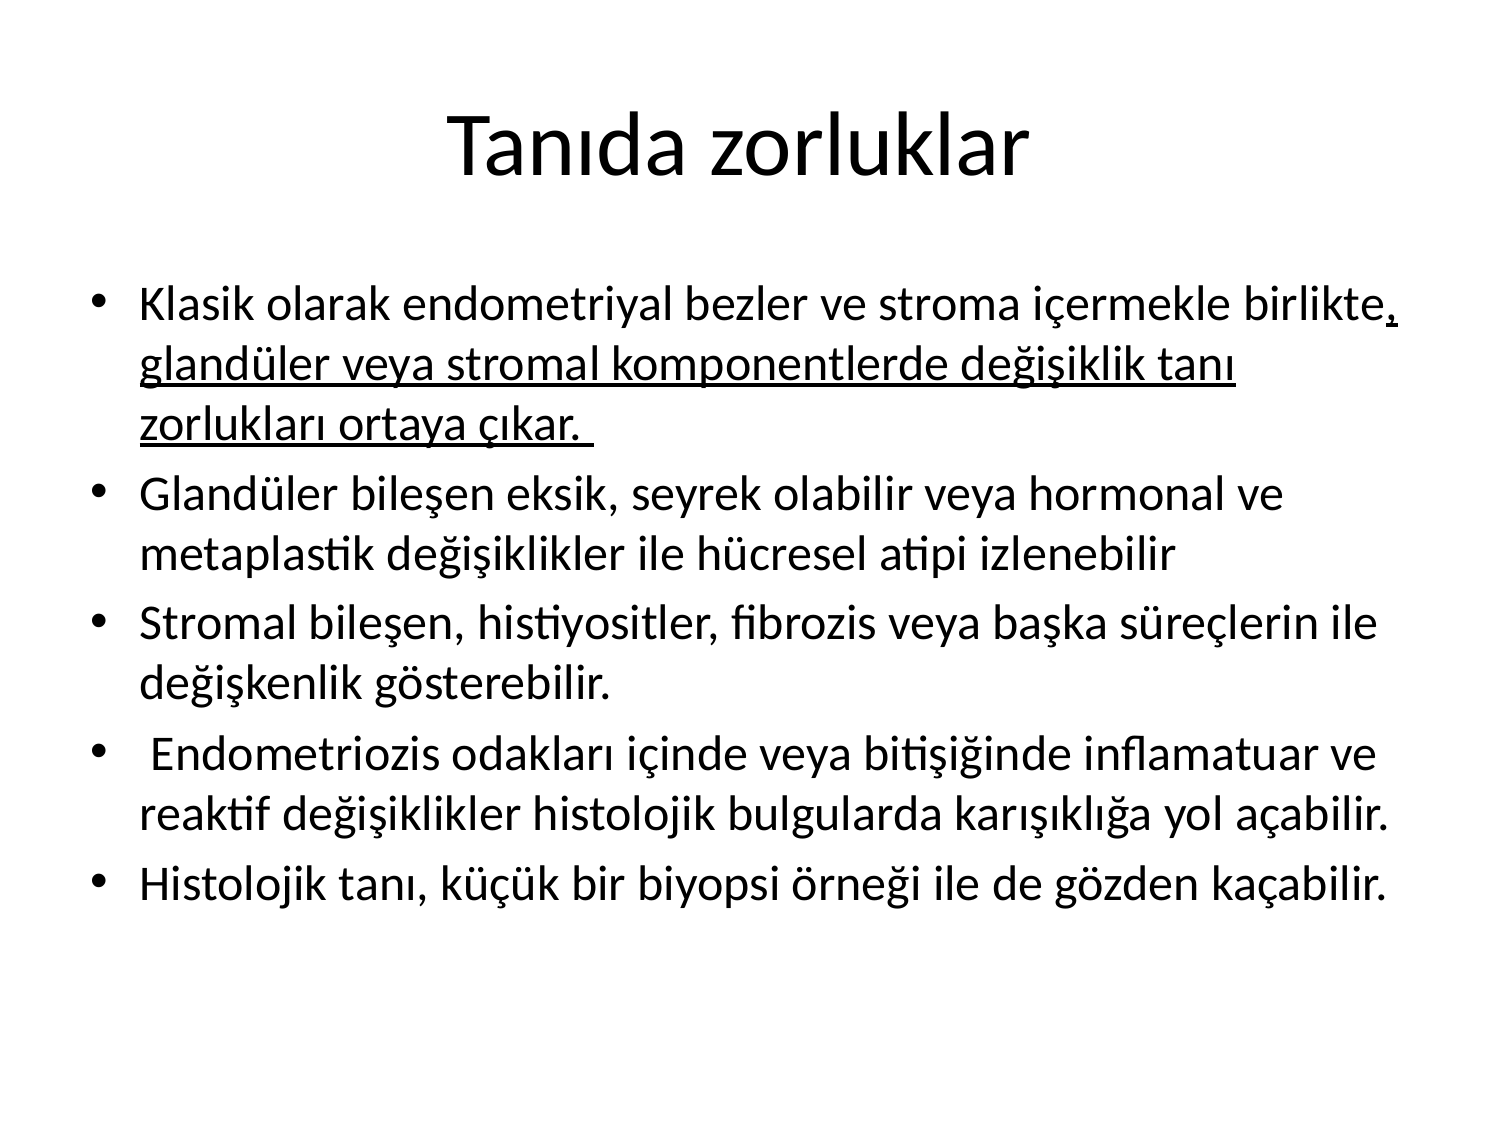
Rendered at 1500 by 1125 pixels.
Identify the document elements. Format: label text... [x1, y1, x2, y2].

title Tanıda zorluklar [75, 45, 1425, 233]
list Klasik olarak endometriyal bezler ve stroma içermekle birlikte, glandüler veya stromal komponentlerde değişiklik tanı zorlukları ortaya çıkar. Glandüler bileşen eksik, seyrek olabilir veya hormonal ve metaplastik değişiklikler ile hücresel atipi izlenebilir Stromal bileşen, histiyositler, fibrozis veya başka süreçlerin ile değişkenlik gösterebilir. Endometriozis odakları içinde veya bitişiğinde inflamatuar ve reaktif değişiklikler histolojik bulgularda karışıklığa yol açabilir. Histolojik tanı, küçük bir biyopsi örneği ile de gözden kaçabilir. [75, 262, 1425, 1005]
